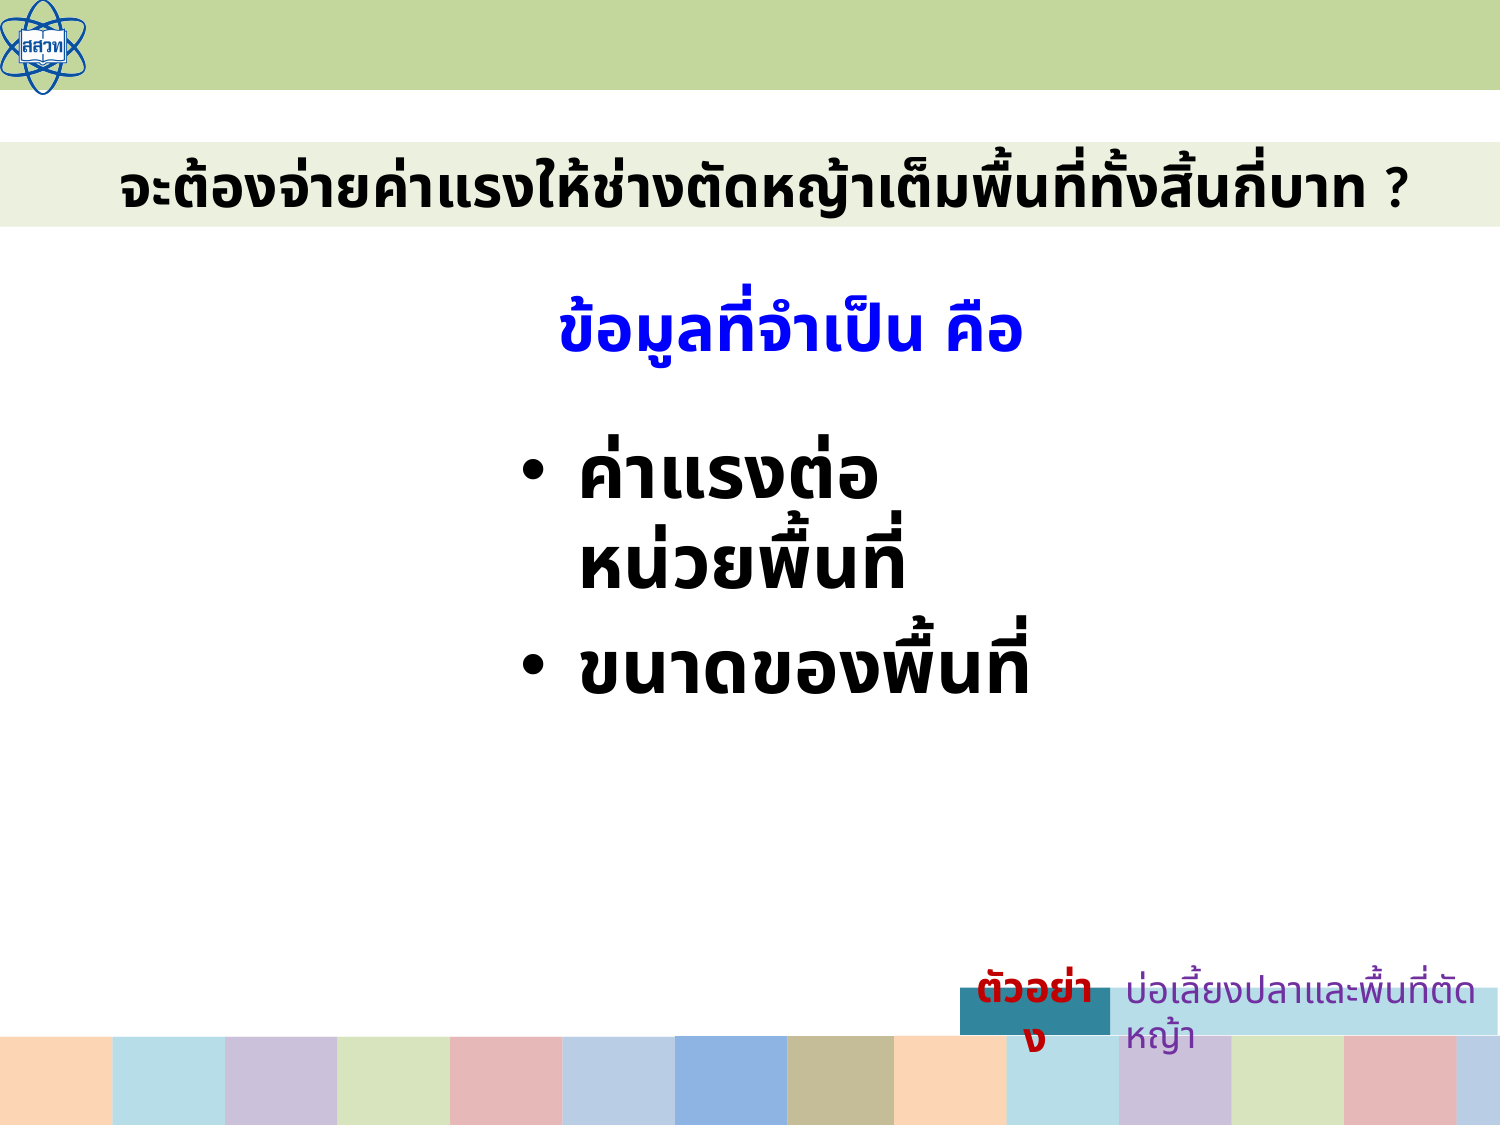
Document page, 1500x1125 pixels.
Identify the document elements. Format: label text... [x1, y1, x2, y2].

list ค่าแรงต่อหน่วยพื้นที่ ขนาดของพื้นที่ [505, 416, 1071, 1069]
text_box จะต้องจ่ายค่าแรงให้ช่างตัดหญ้าเต็มพื้นที่ทั้งสิ้นกี่บาท ? [0, 142, 1500, 227]
text_box ข้อมูลที่จำเป็น คือ [505, 278, 1077, 416]
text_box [959, 987, 1498, 1036]
picture [0, 0, 86, 95]
